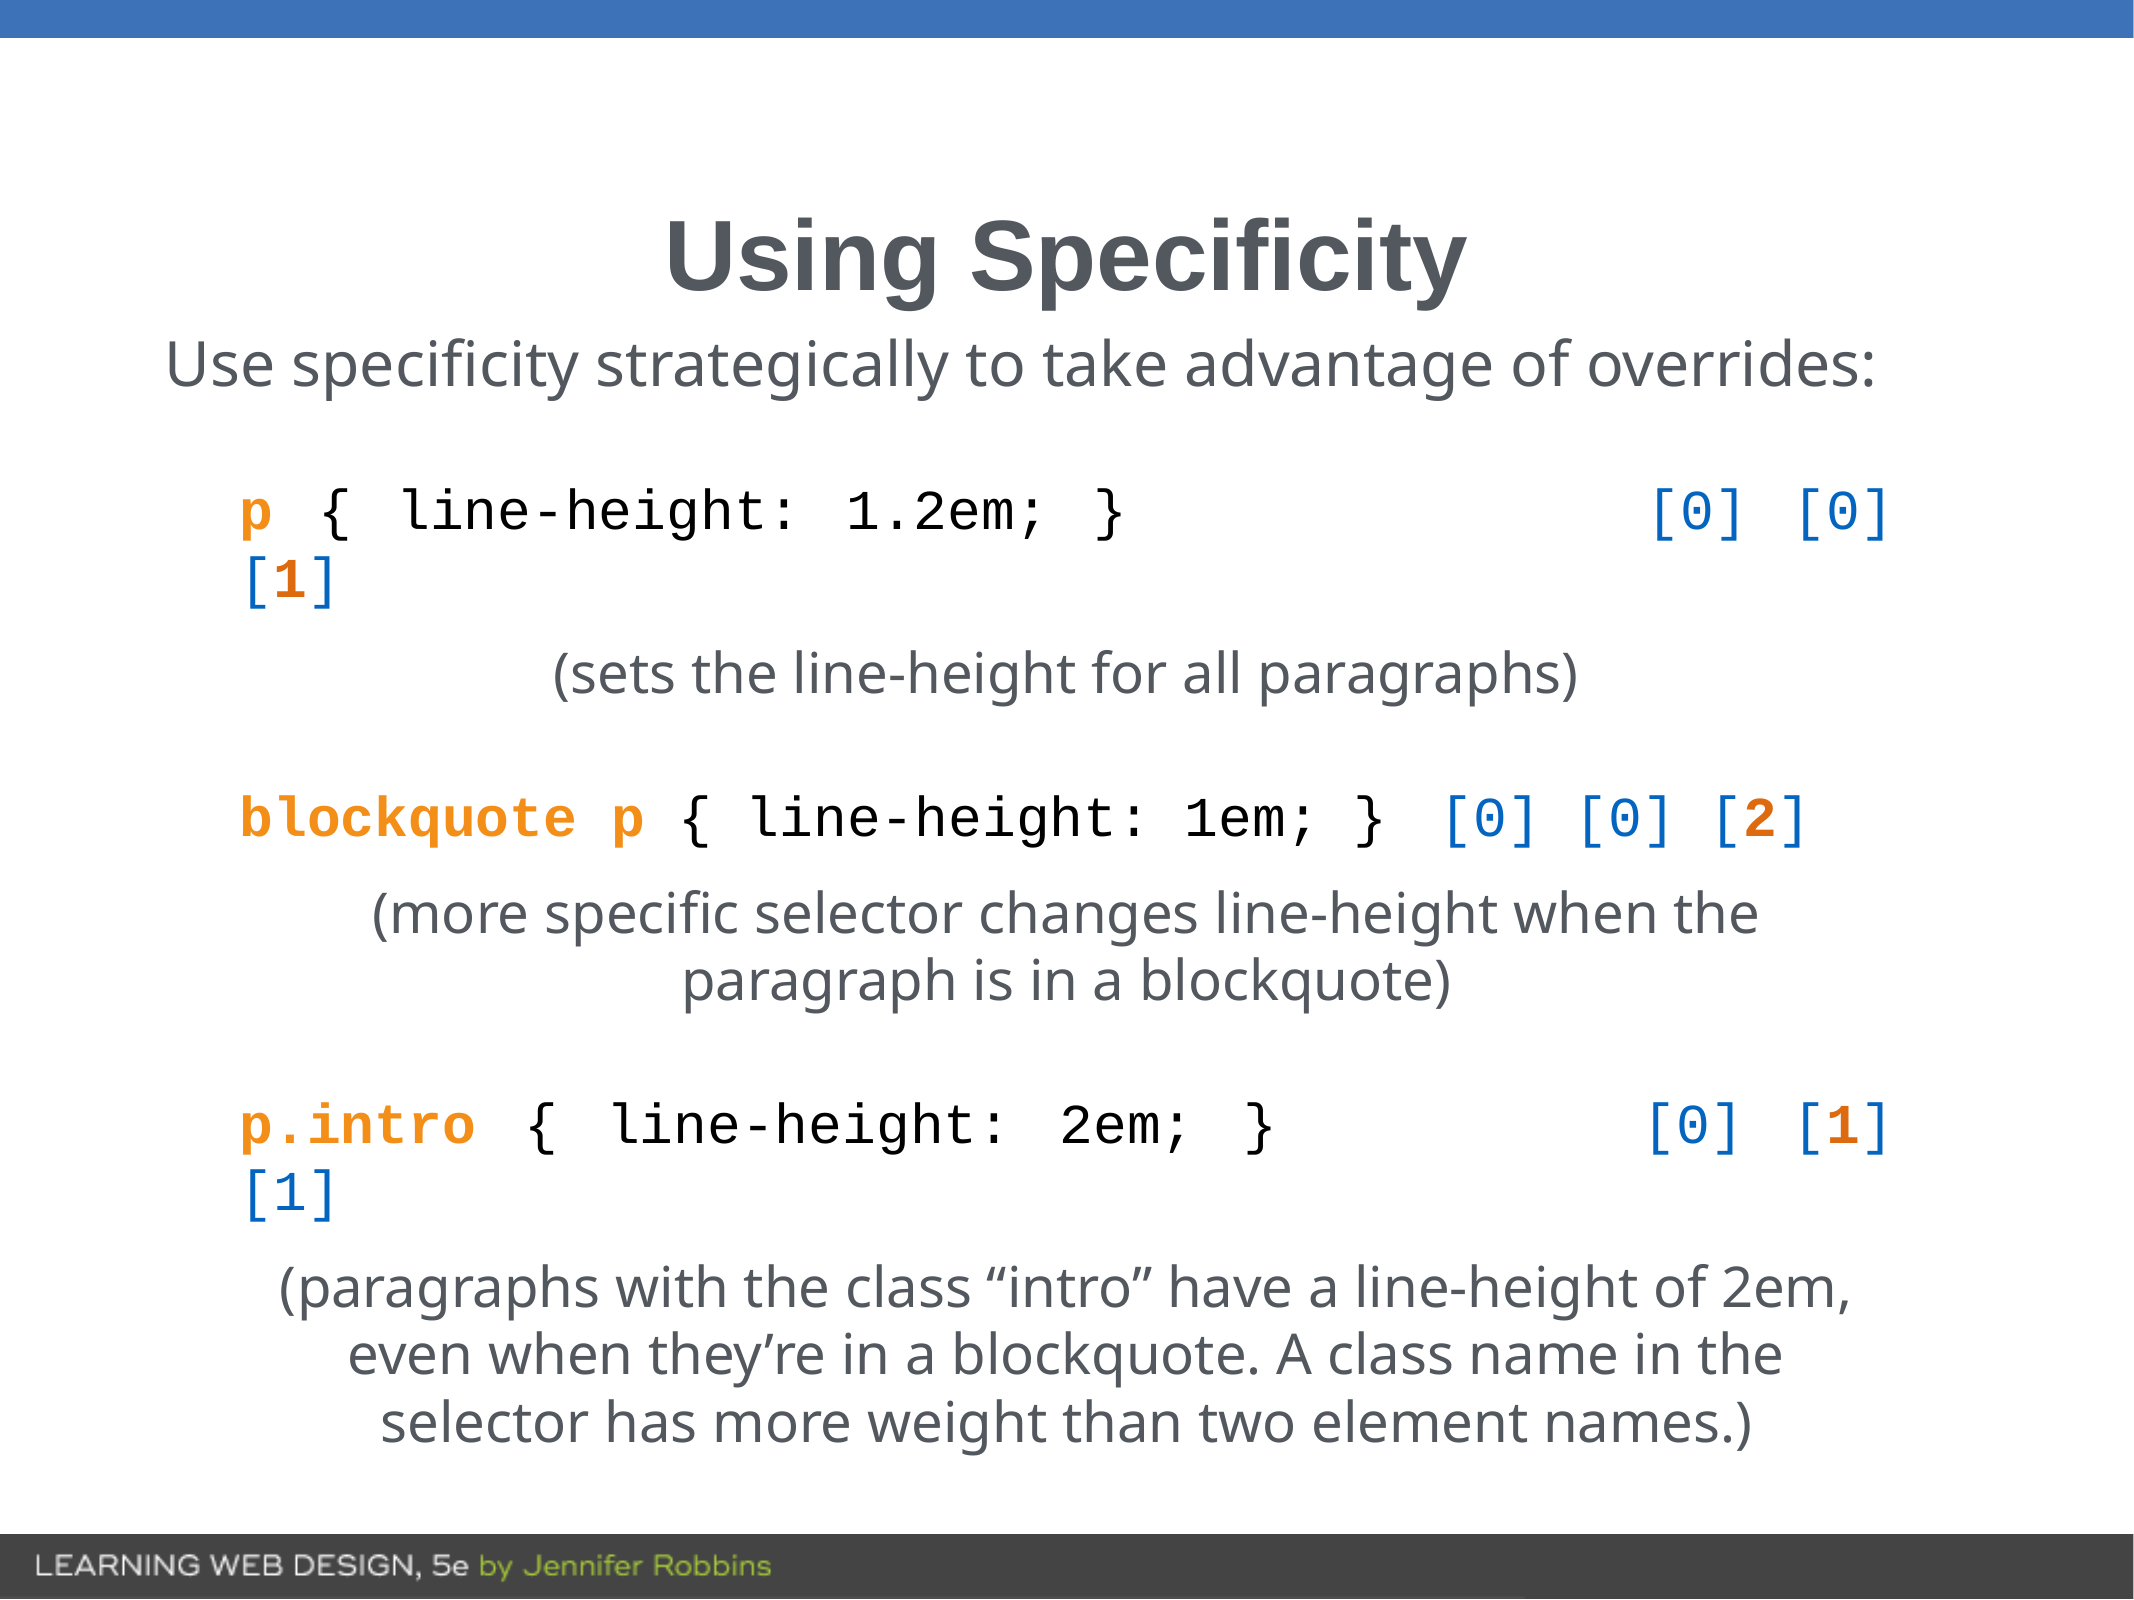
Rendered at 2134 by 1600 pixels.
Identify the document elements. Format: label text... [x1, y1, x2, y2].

list Use specificity strategically to take advantage of overrides: p { line-height: 1.2em; } [0] [0] [1] (sets the line-height for all paragraphs) blockquote p { line-height: 1em; } [0] [0] [2] (more specific selector changes line-height when the paragraph is in a blockquote) p.intro { line-height: 2em; } [0] [1] [1] (paragraphs with the class “intro” have a line-height of 2em, even when they’re in a blockquote. A class name in the selector has more weight than two element names.) [155, 372, 1978, 1405]
picture [0, 1534, 2134, 1599]
title Using Specificity [155, 72, 1978, 372]
